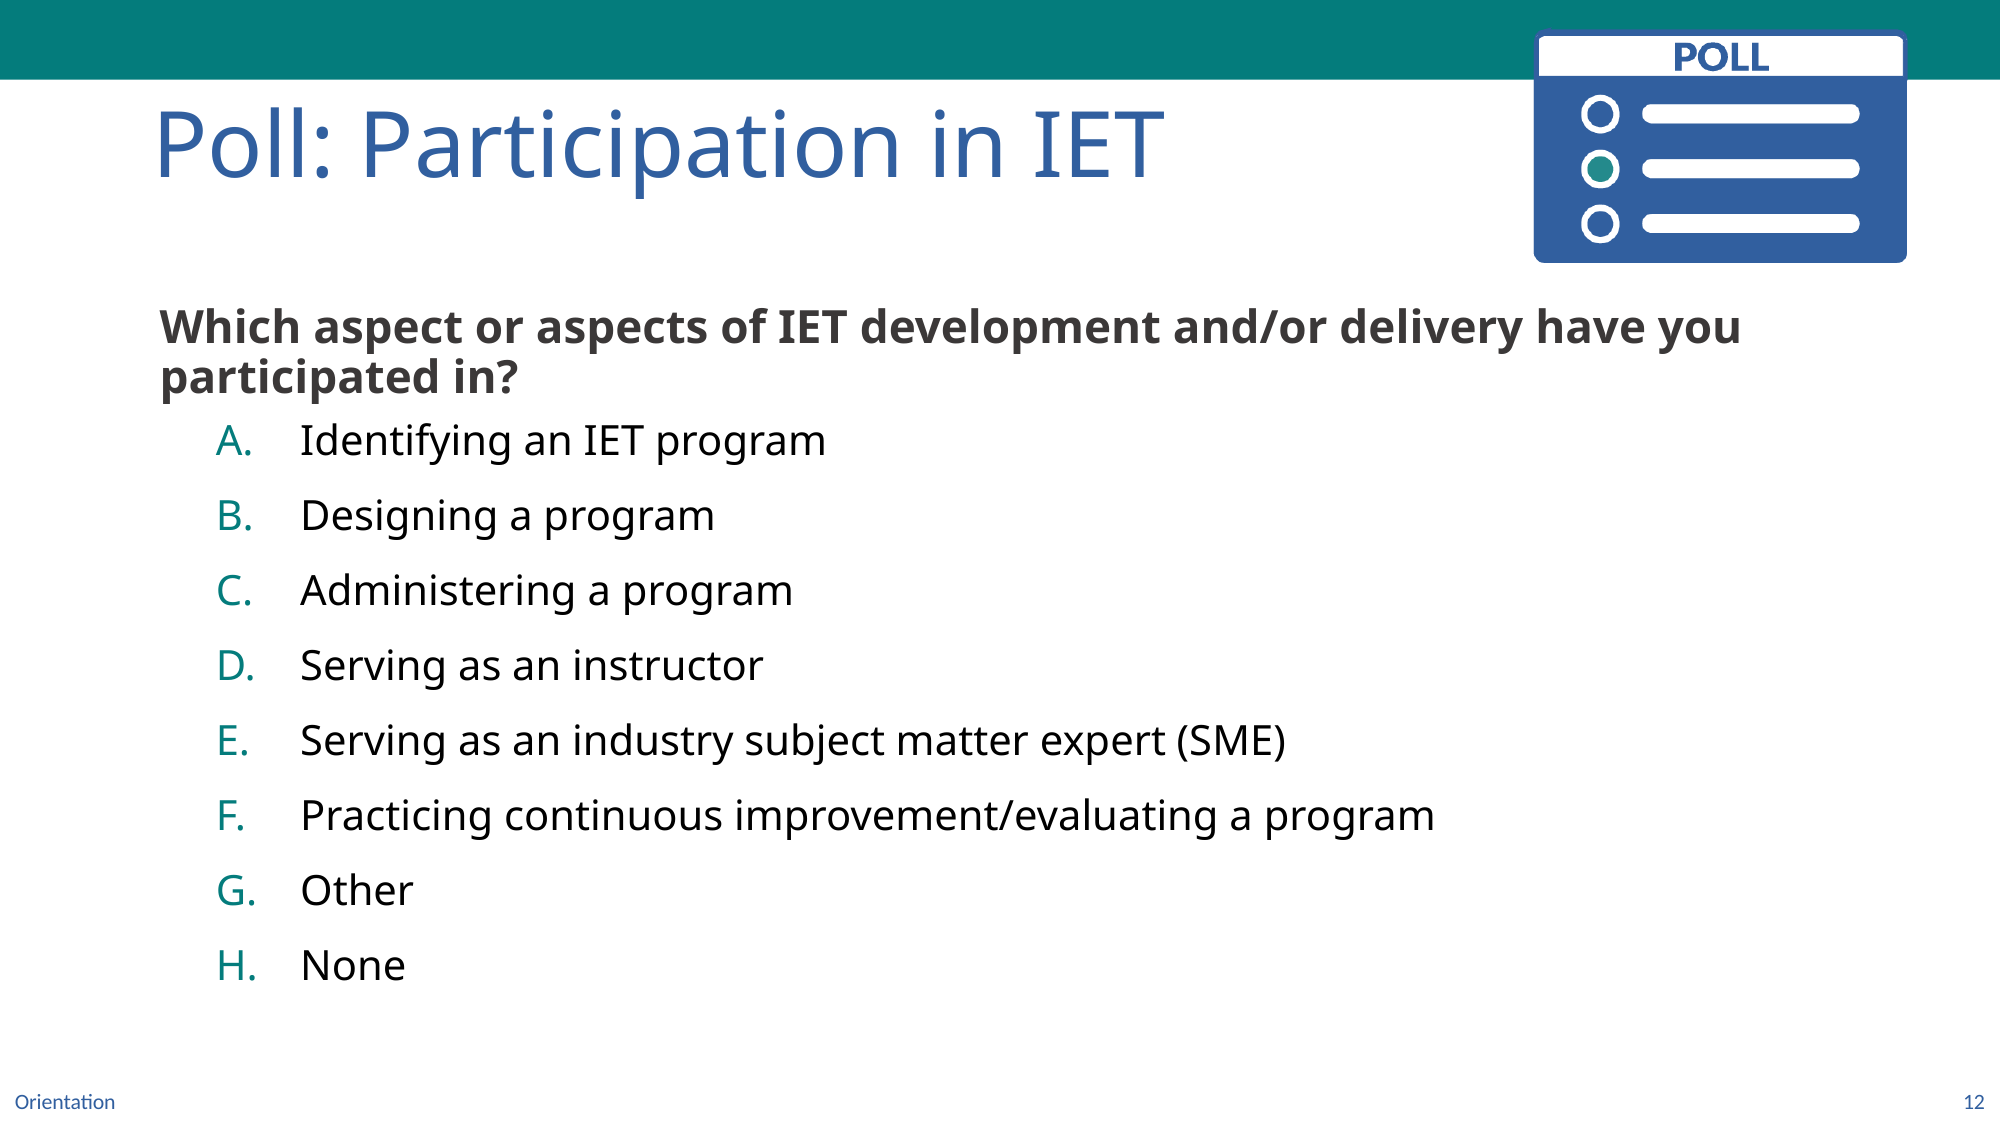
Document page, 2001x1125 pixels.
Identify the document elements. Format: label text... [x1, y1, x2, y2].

footer Orientation [0, 1074, 675, 1122]
slide_number 12 [1550, 1074, 2000, 1122]
list Which aspect or aspects of IET development and/or delivery have you participated in? [144, 296, 1798, 375]
list Identifying an IET program Designing a program Administering a program Serving as an instructor Serving as an industry subject matter expert (SME) Practicing continuous improvement/evaluating a program Other None [144, 406, 1768, 1026]
title Poll: Participation in IET [137, 90, 1863, 278]
picture [1533, 32, 1907, 263]
